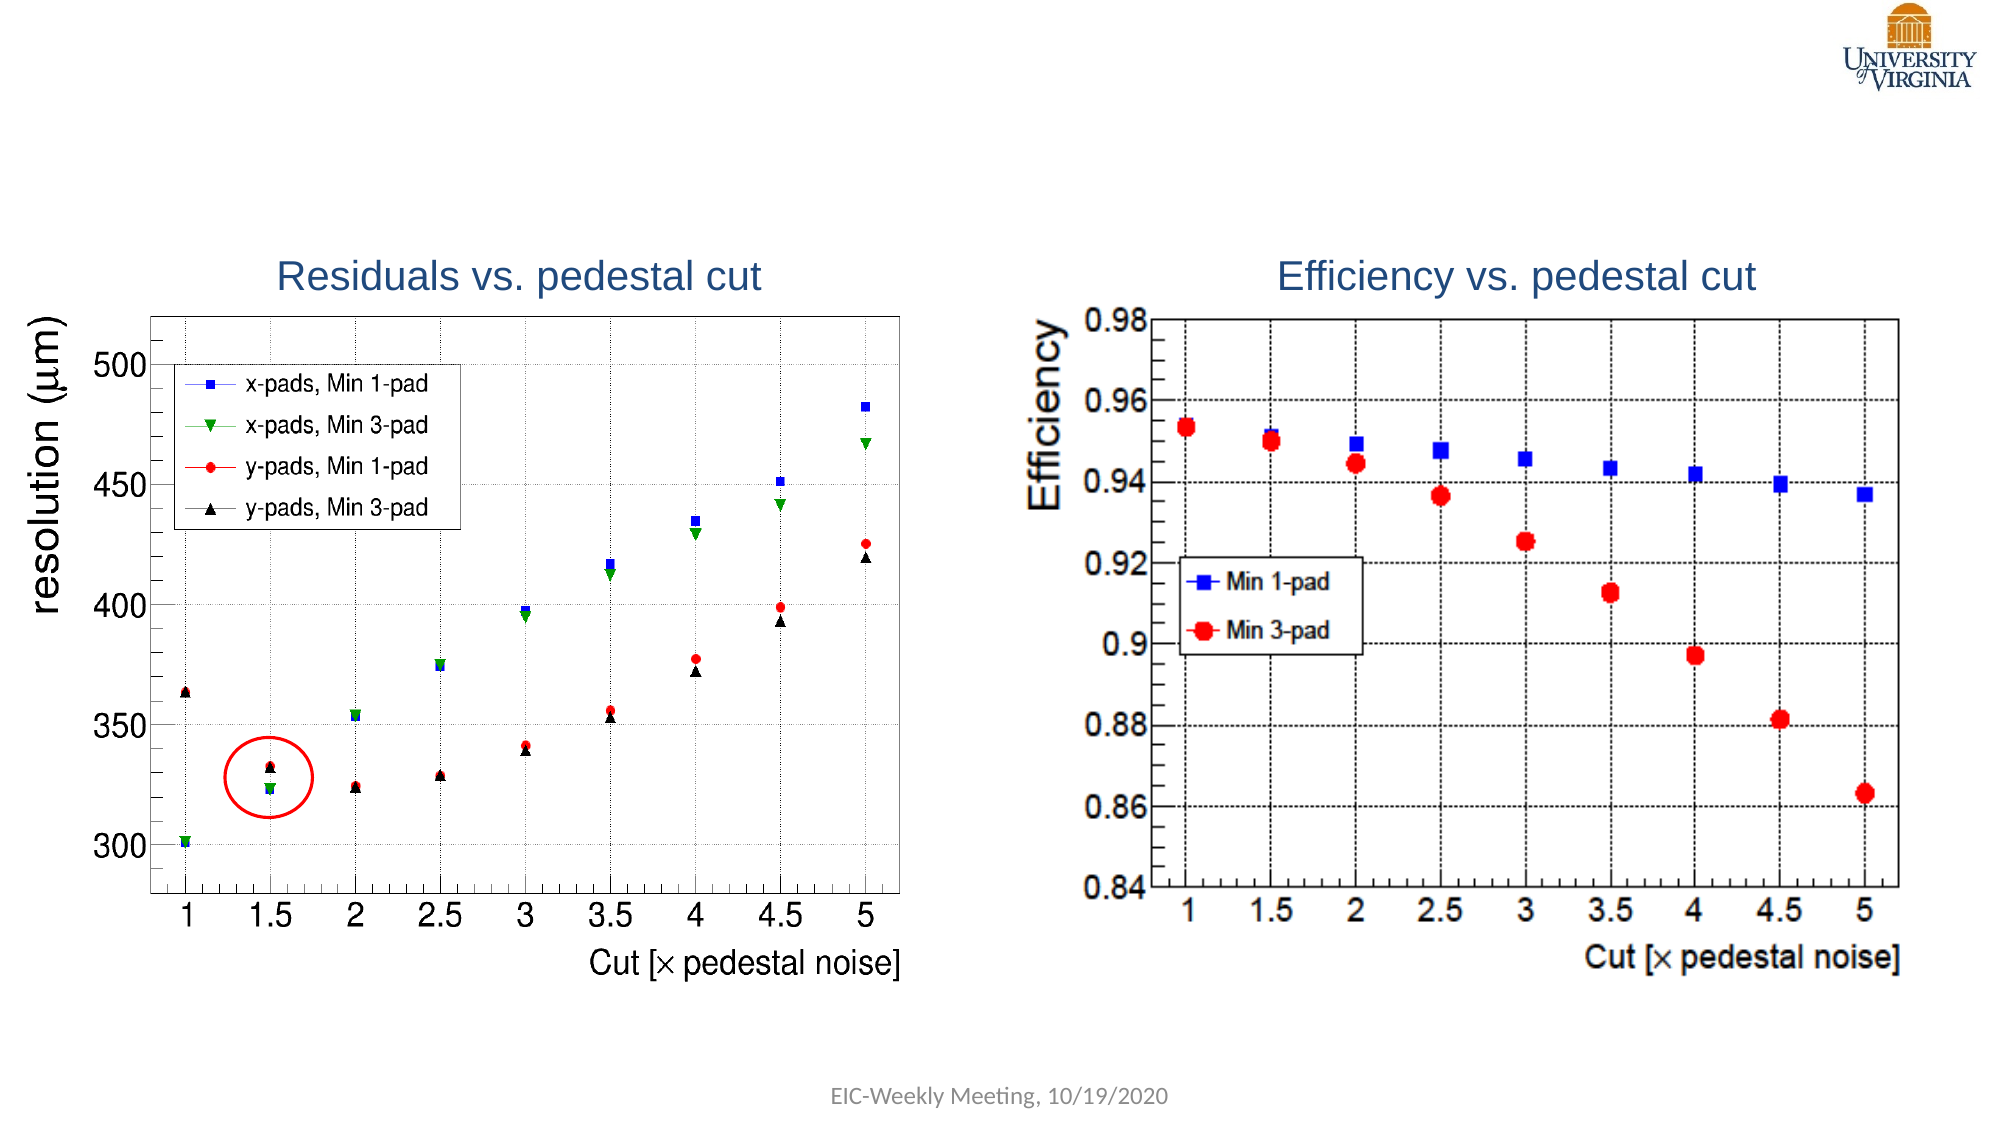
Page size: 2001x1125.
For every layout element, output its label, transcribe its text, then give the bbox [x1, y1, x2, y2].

footer EIC-Weekly Meeting, 10/19/2020 [683, 1065, 1317, 1125]
picture [1820, 0, 2000, 102]
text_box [1002, 243, 2000, 995]
picture [0, 241, 1001, 992]
